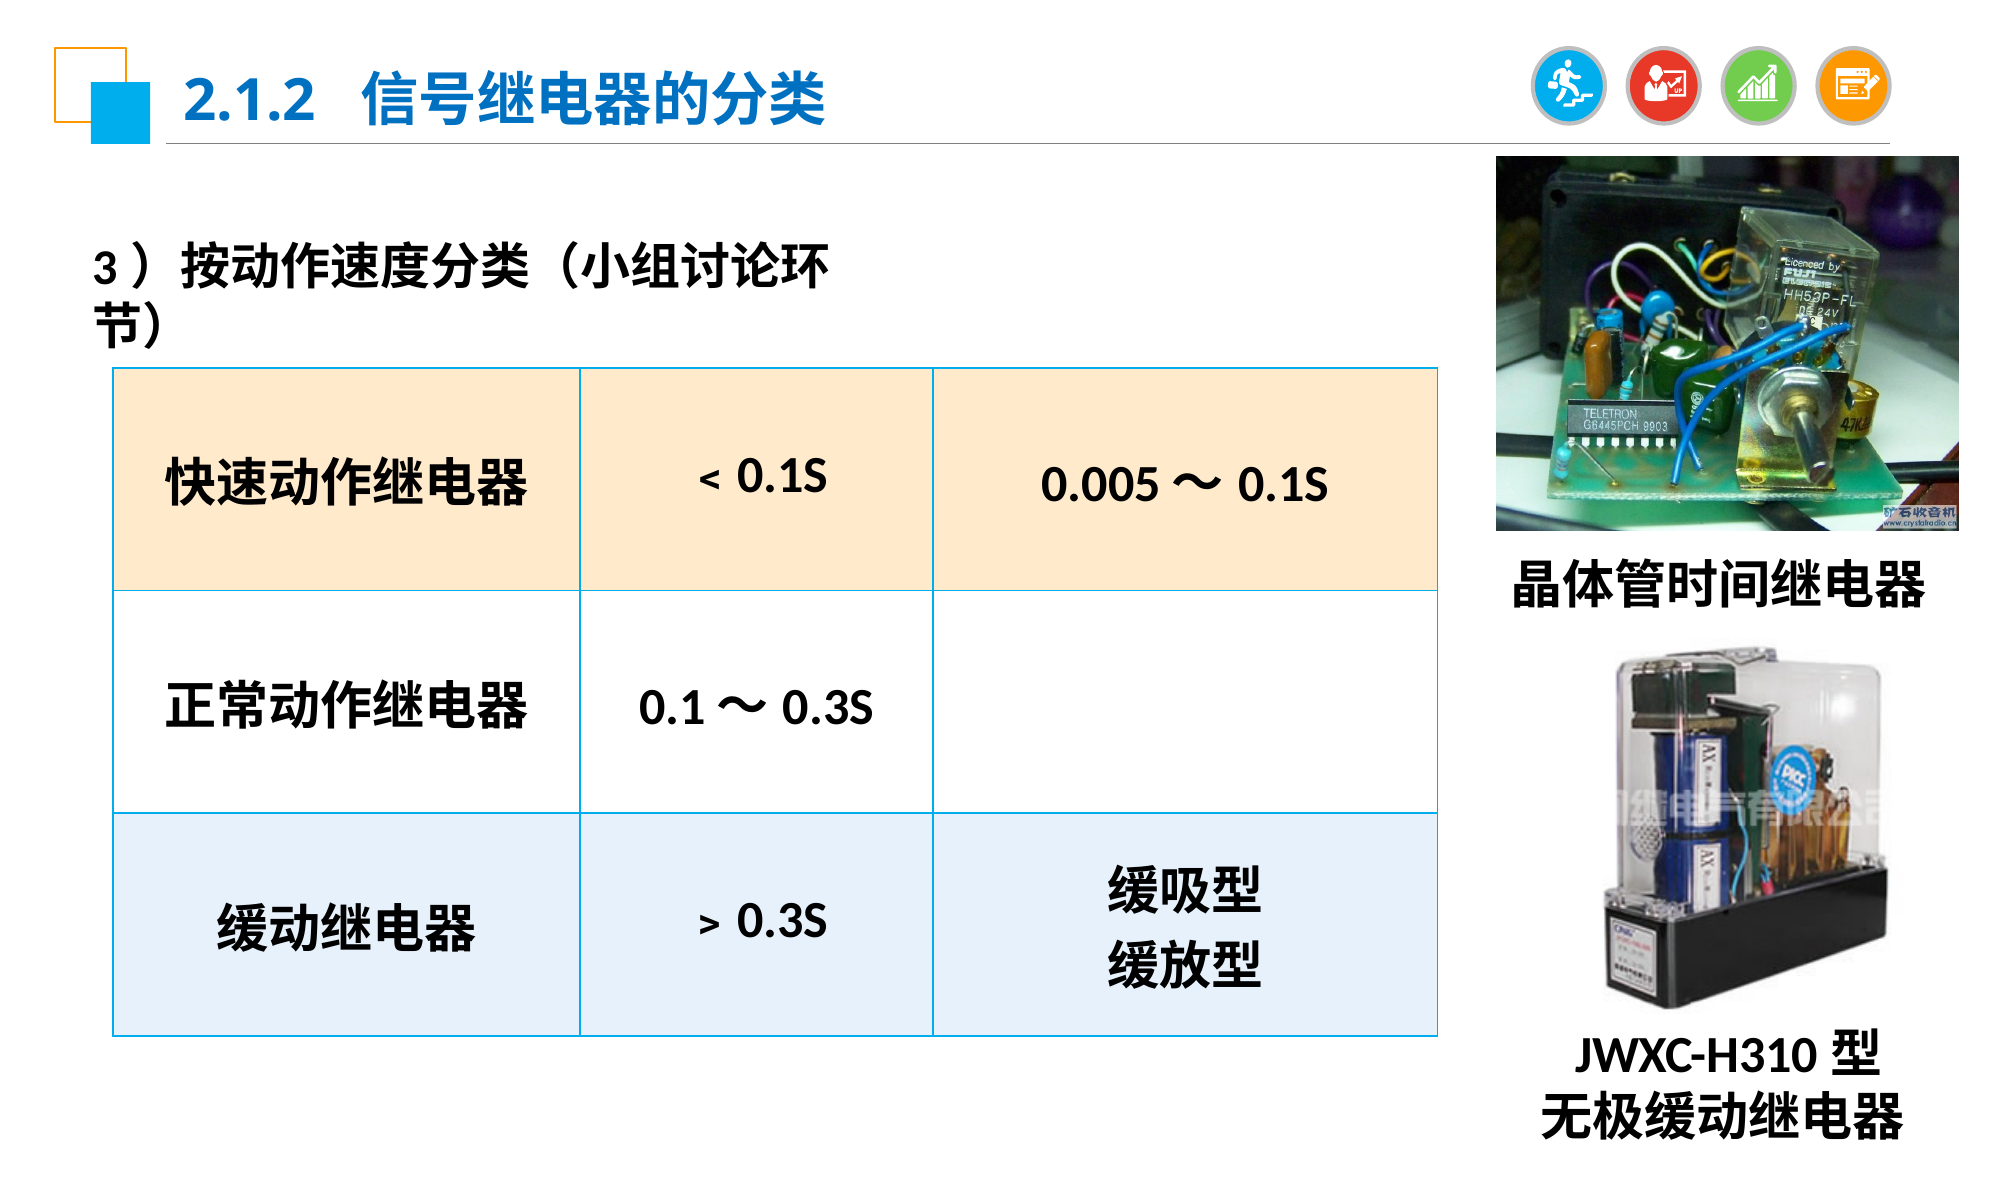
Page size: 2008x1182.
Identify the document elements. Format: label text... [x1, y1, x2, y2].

table_header 0.005～0.1S [934, 369, 1437, 590]
picture [1577, 613, 1907, 1037]
table_cell [934, 591, 1437, 812]
text_box 3）按动作速度分类（小组讨论环节） [78, 227, 934, 363]
table_header ﹤0.1S [581, 369, 932, 590]
table_cell 缓吸型 缓放型 [934, 814, 1437, 1035]
table_cell 正常动作继电器 [114, 591, 579, 812]
table_cell 0.1～0.3S [581, 591, 932, 812]
text_box 2.1.2 信号继电器的分类 [163, 51, 848, 142]
table_cell 缓动继电器 [114, 814, 579, 1035]
picture [1495, 156, 1959, 531]
table_header 快速动作继电器 [114, 369, 579, 590]
text_box JWXC-H310型 无极缓动继电器 [1484, 1013, 1973, 1153]
text_box 晶体管时间继电器 [1496, 543, 1977, 621]
table_cell ﹥0.3S [581, 814, 932, 1035]
